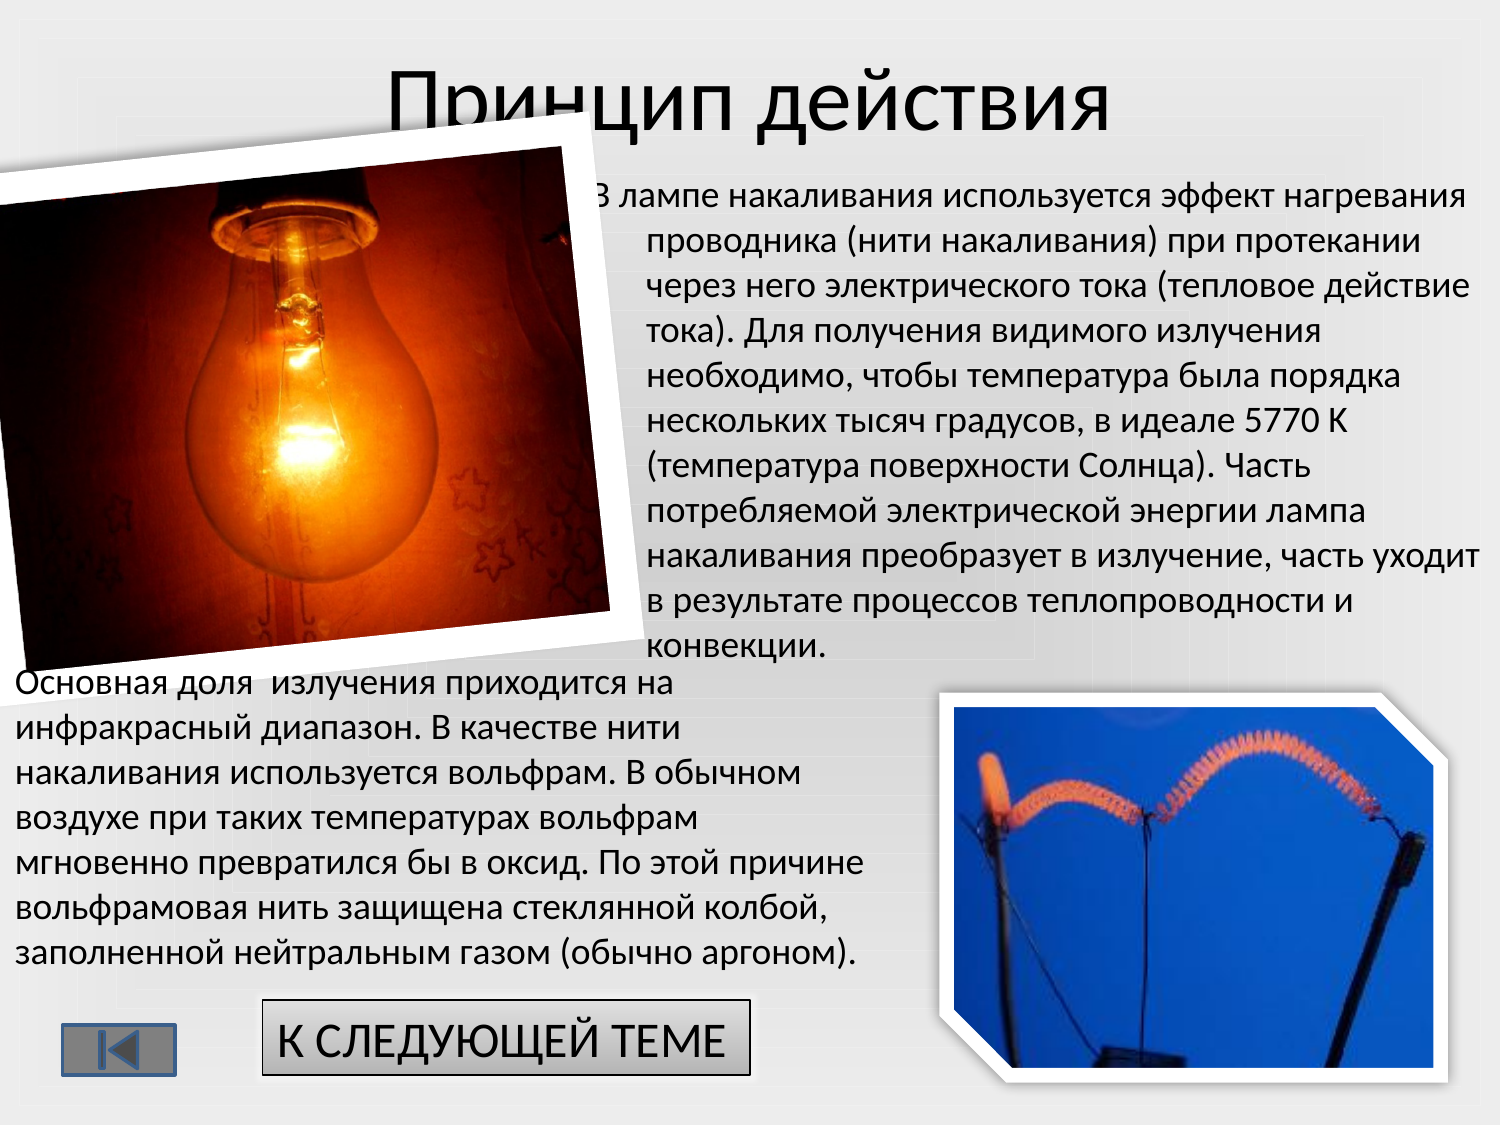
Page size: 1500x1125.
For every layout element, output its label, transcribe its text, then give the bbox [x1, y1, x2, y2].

text_box К следующей теме [262, 999, 751, 1076]
picture [0, 174, 588, 644]
title Принцип действия [75, 0, 1425, 162]
text_box Основная доля излучения приходится на инфракрасный диапазон. В качестве нити накаливания используется вольфрам. В обычном воздухе при таких температурах вольфрам мгновенно превратился бы в оксид. По этой причине вольфрамовая нить защищена стеклянной колбой, заполненной нейтральным газом (обычно аргоном). [0, 649, 888, 980]
picture [368, 146, 563, 167]
picture [946, 699, 1442, 1076]
text_box [61, 1023, 177, 1077]
picture [596, 485, 610, 612]
list В лампе накаливания используется эффект нагревания проводника (нити накаливания) при протекании через него электрического тока (тепловое действие тока). Для получения видимого излучения необходимо, чтобы температура была порядка нескольких тысяч градусов, в идеале 5770 K (температура поверхности Солнца). Часть потребляемой электрической энергии лампа накаливания преобразует в излучение, часть уходит в результате процессов теплопроводности и конвекции. [595, 162, 1500, 663]
